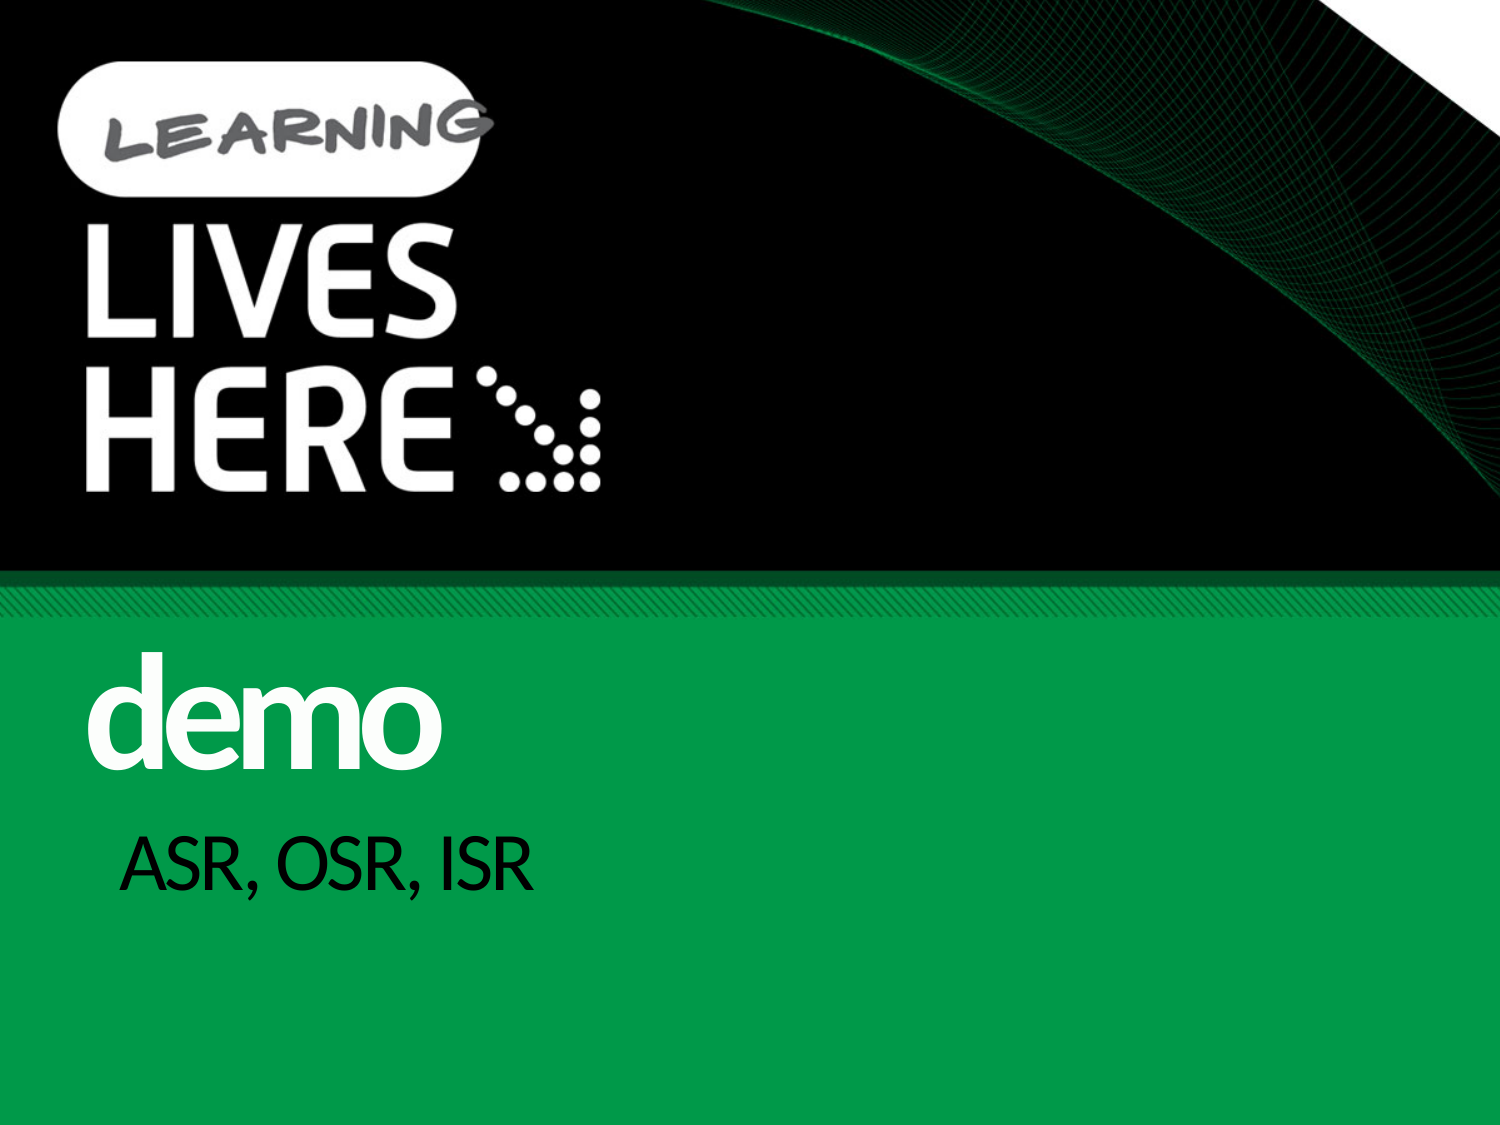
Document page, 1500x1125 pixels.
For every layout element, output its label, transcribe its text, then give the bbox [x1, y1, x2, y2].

list demo [83, 625, 1344, 800]
picture [0, 0, 1500, 1125]
title ASR, OSR, ISR [119, 818, 1375, 943]
